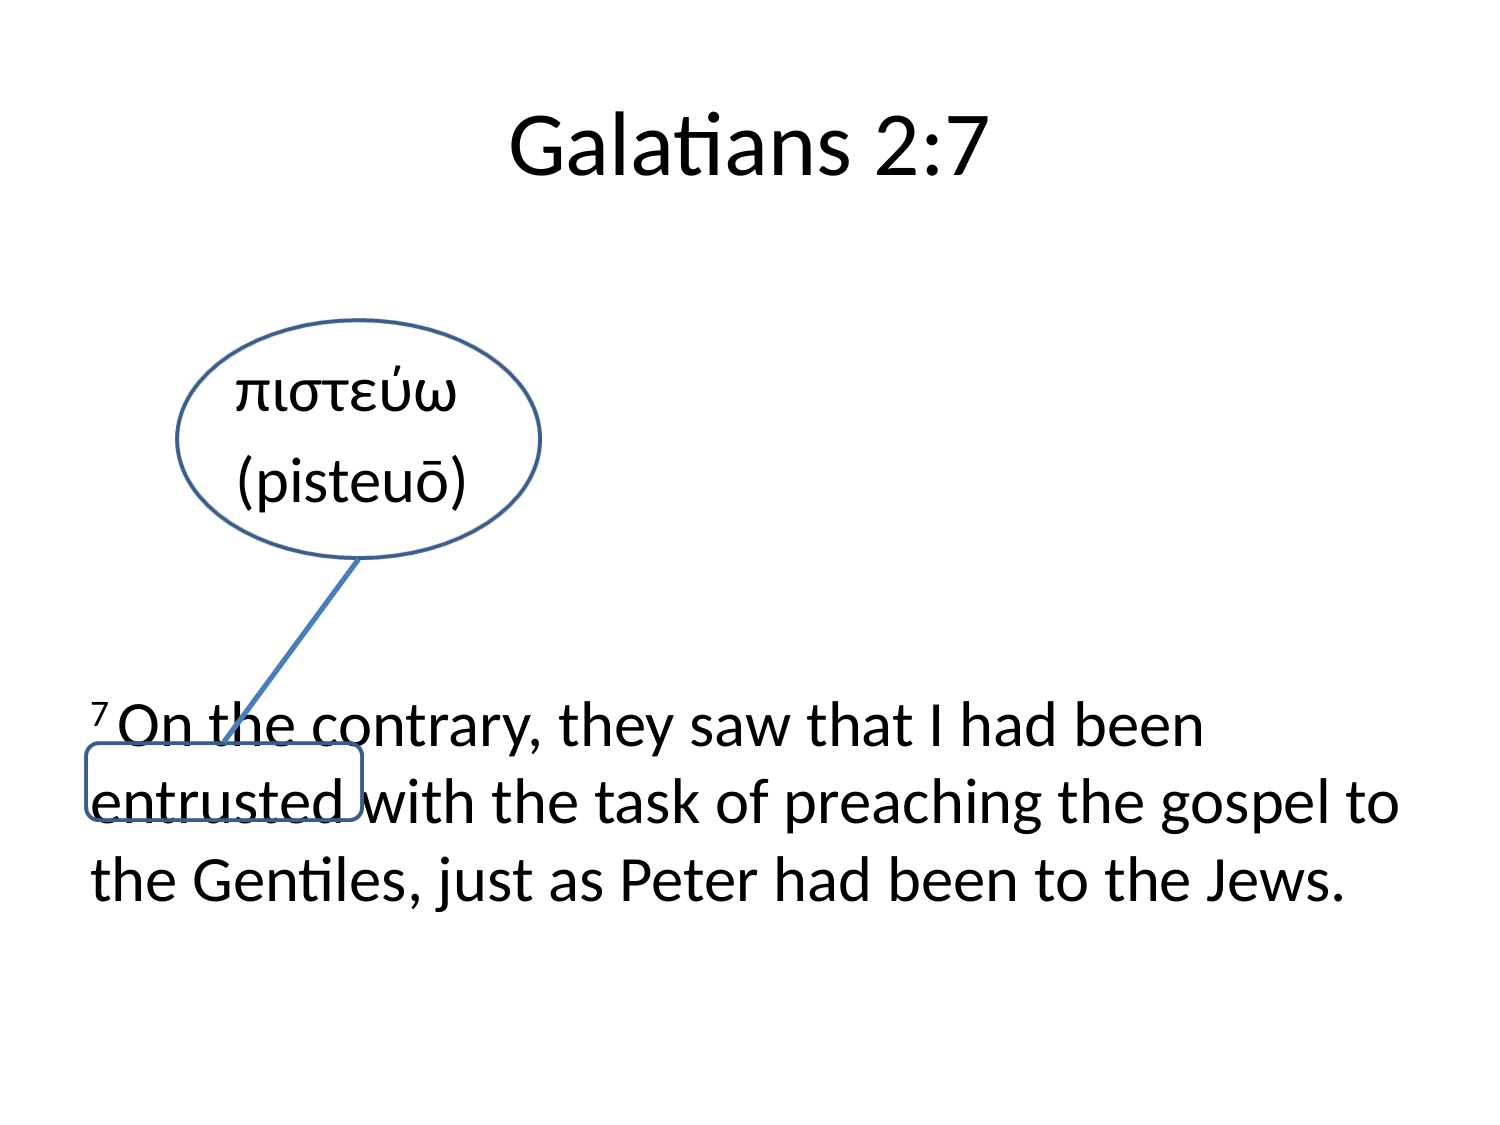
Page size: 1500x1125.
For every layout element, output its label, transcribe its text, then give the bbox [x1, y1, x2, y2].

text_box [223, 558, 359, 743]
picture [175, 317, 542, 560]
title Galatians 2:7 [75, 45, 1425, 233]
picture [83, 741, 365, 823]
list πιστεύω (pisteuō) 7 On the contrary, they saw that I had been entrusted with the task of preaching the gospel to the Gentiles, just as Peter had been to the Jews. [75, 262, 1425, 1005]
